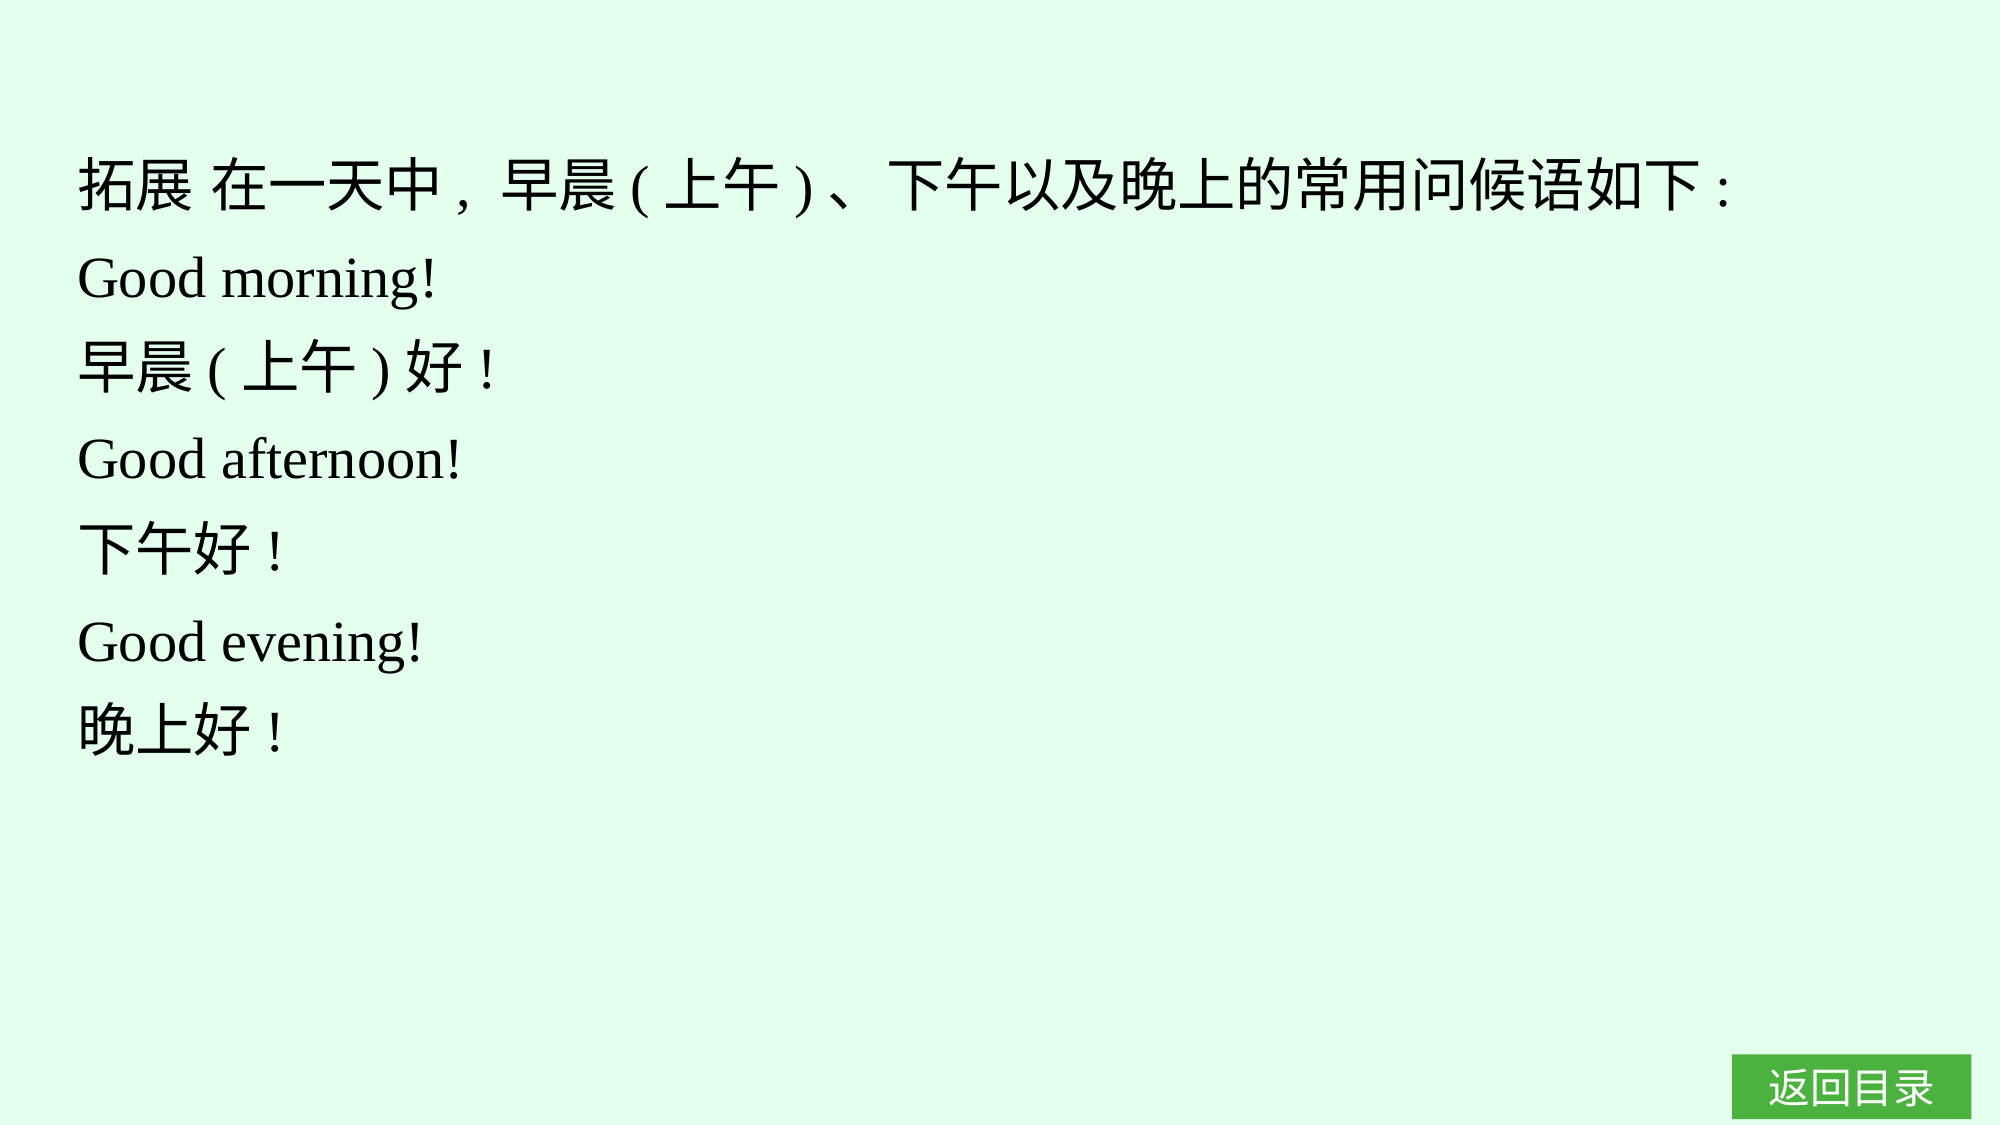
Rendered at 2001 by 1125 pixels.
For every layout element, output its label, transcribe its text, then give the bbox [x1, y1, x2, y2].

text_box 拓展 在一天中, 早晨(上午)、下午以及晚上的常用问候语如下: Good morning! 早晨(上午)好! Good afternoon! 下午好! Good evening! 晚上好! [62, 119, 1938, 771]
